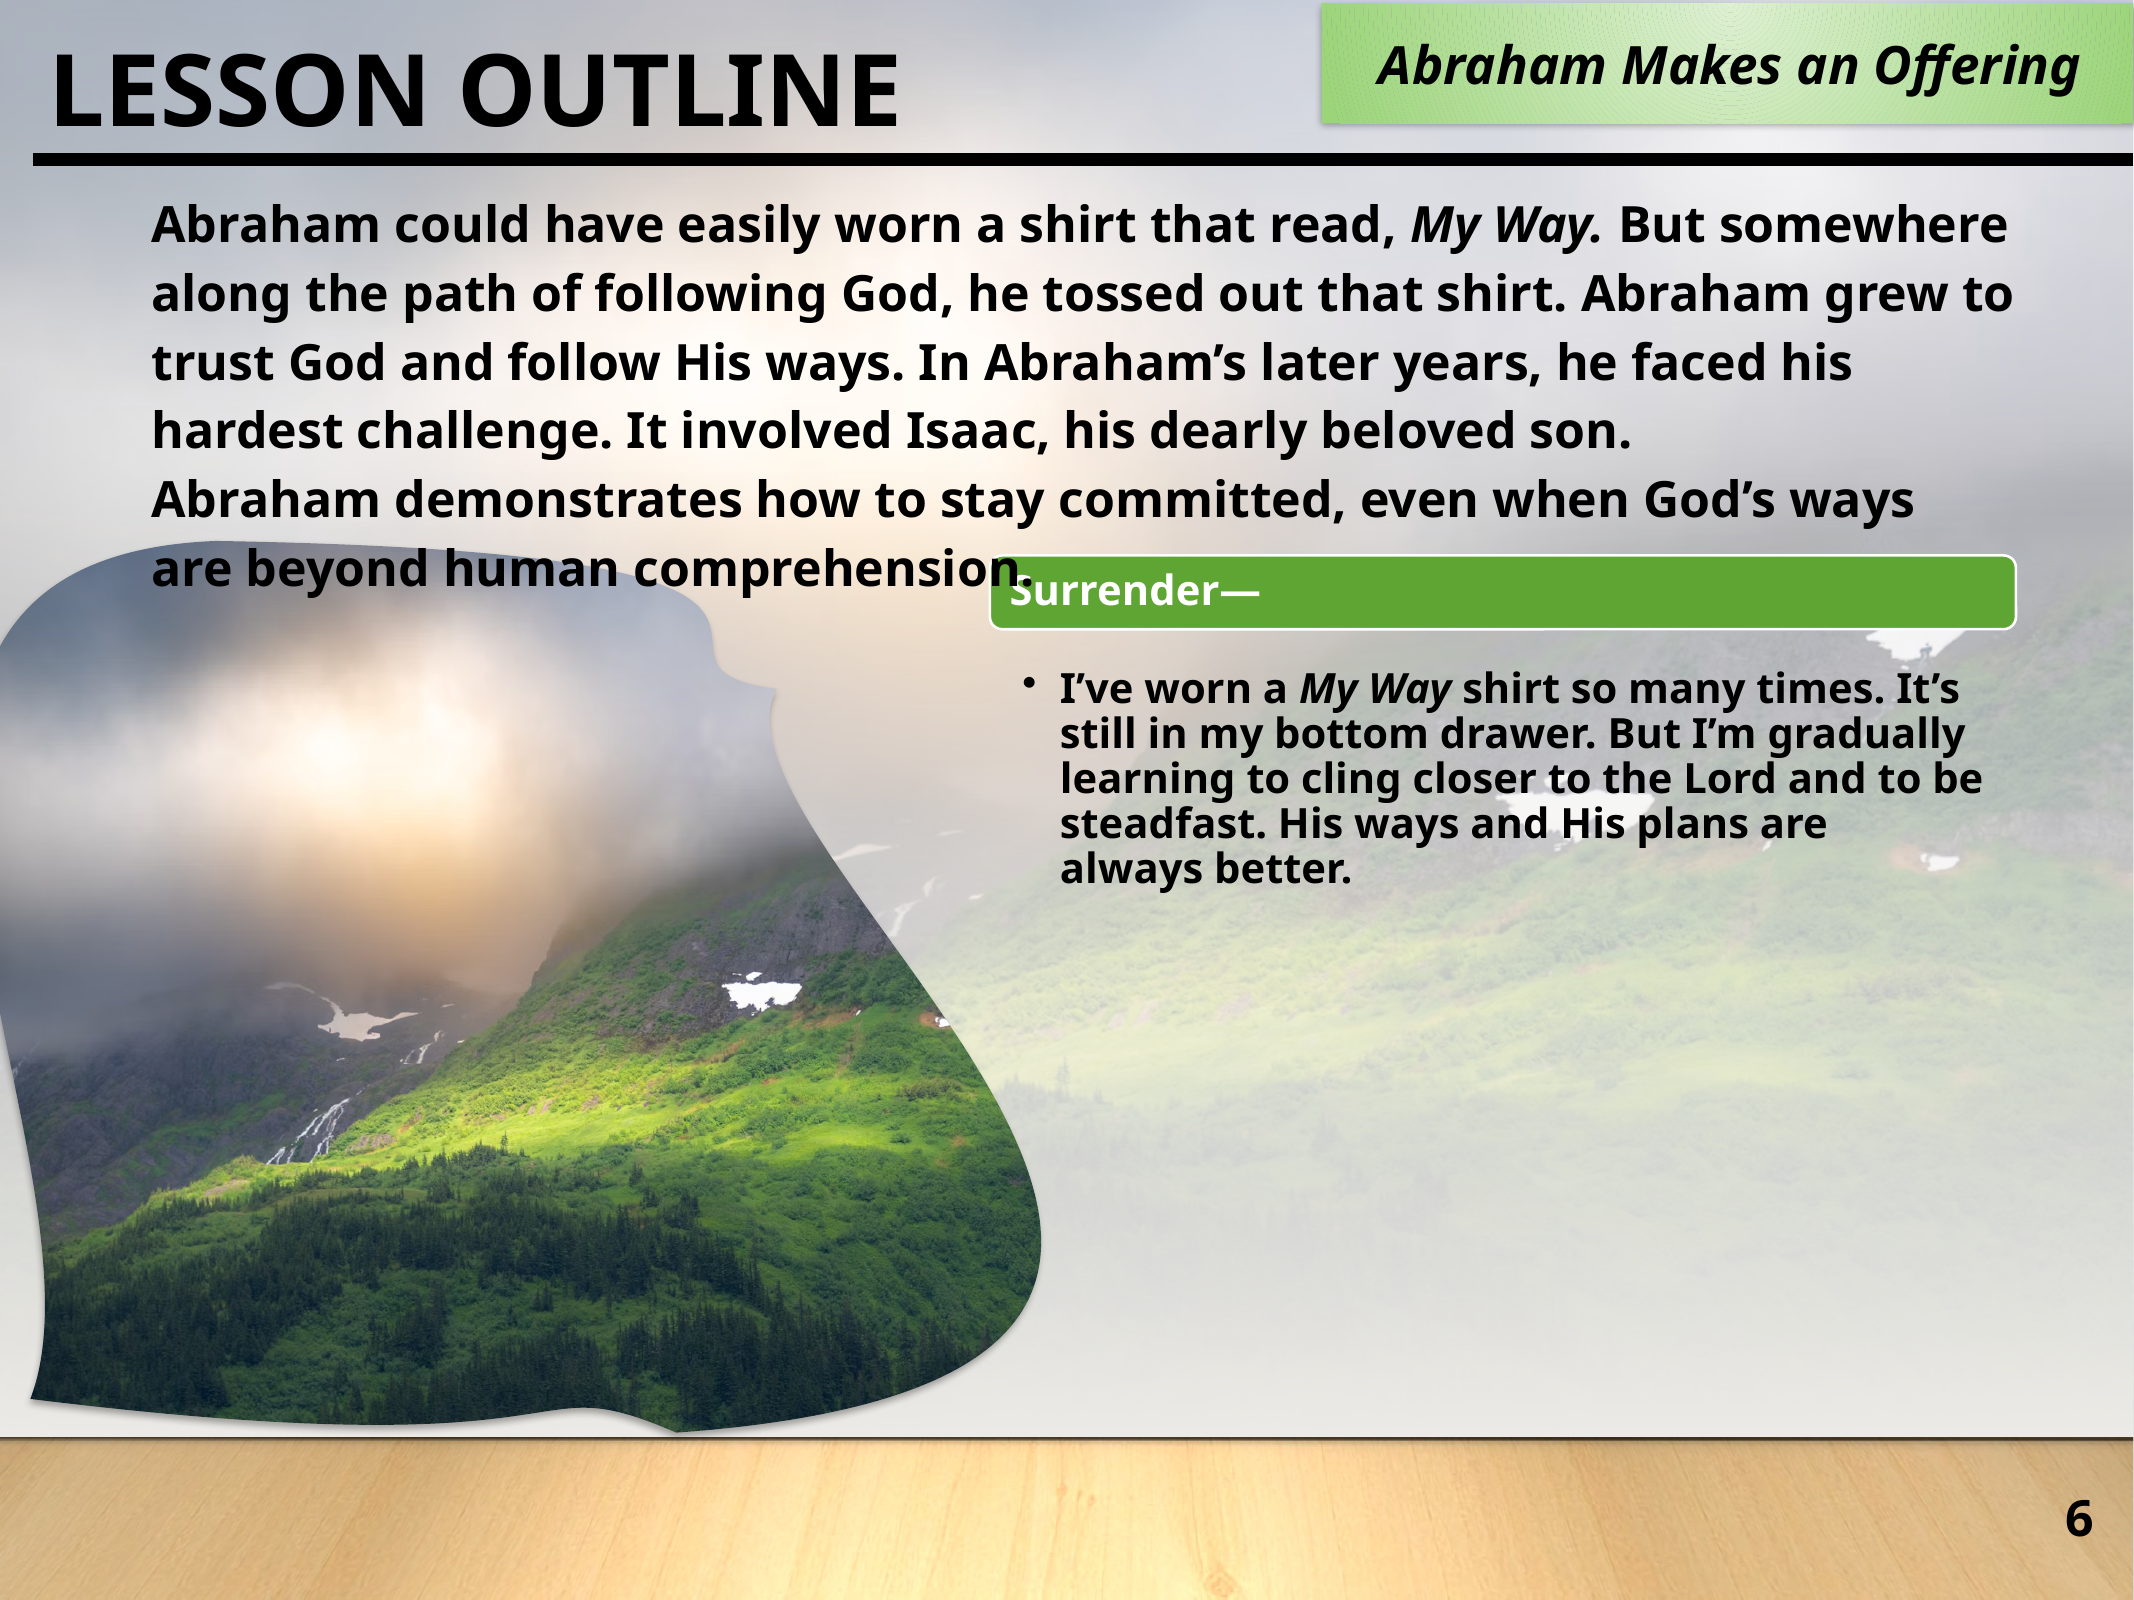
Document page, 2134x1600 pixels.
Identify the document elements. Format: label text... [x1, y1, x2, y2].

text_box Abraham could have easily worn a shirt that read, My Way. But somewhere along the path of following God, he tossed out that shirt. Abraham grew to trust God and follow His ways. In Abraham’s later years, he faced his hardest challenge. It involved Isaac, his dearly beloved son. Abraham demonstrates how to stay committed, even when God’s ways are beyond human comprehension. [136, 175, 2061, 605]
text_box [0, 549, 1043, 1434]
text_box 6 [1923, 1479, 2109, 1597]
text_box Abraham Makes an Offering [1321, 3, 2134, 124]
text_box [989, 476, 2017, 1163]
text_box LESSON OUTLINE [33, 18, 1492, 153]
picture [0, 1437, 2134, 1600]
